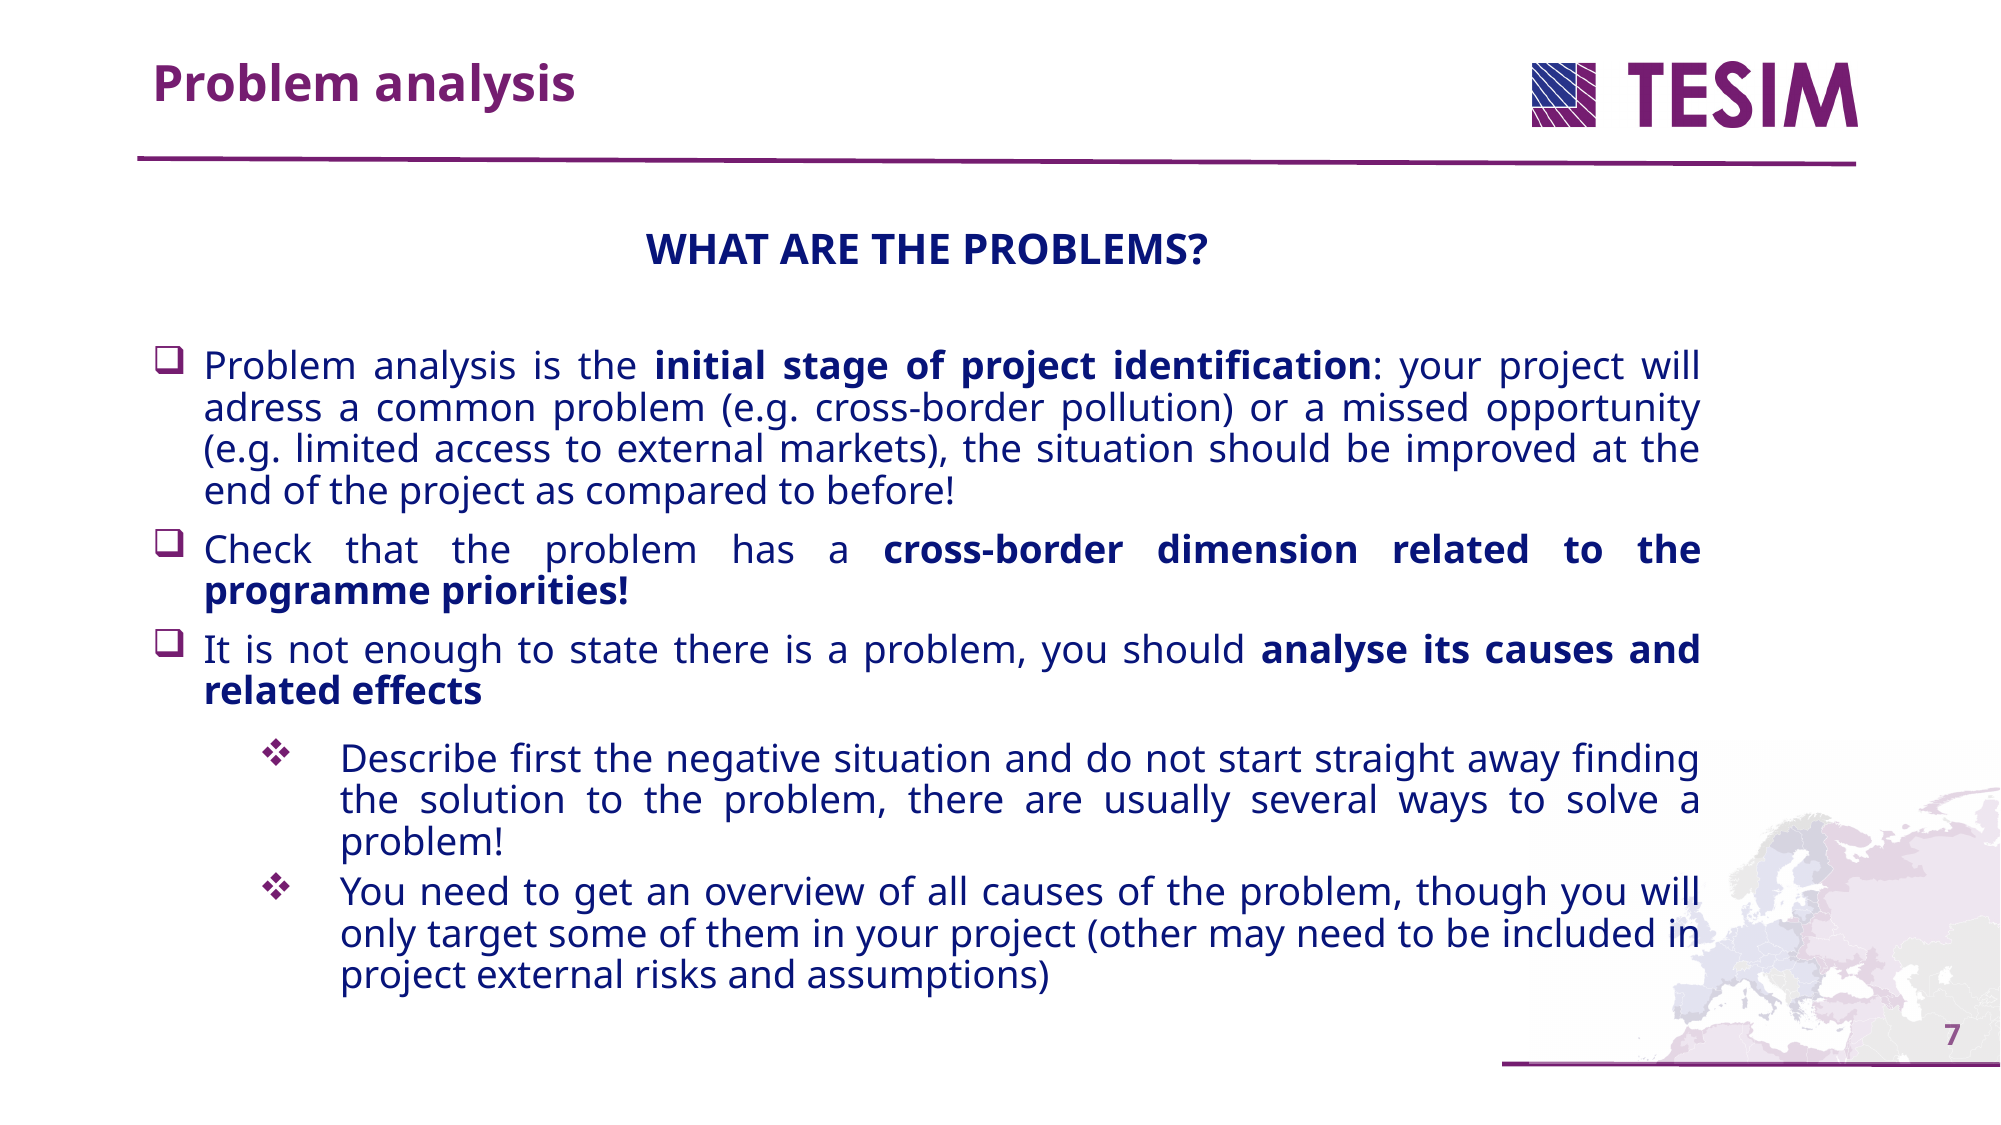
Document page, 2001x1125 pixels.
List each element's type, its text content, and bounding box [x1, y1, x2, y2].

list Problem analysis [137, 51, 1597, 149]
list WHAT ARE THE PROBLEMS? Problem analysis is the initial stage of project identification: your project will adress a common problem (e.g. cross-border pollution) or a missed opportunity (e.g. limited access to external markets), the situation should be improved at the end of the project as compared to before! Check that the problem has a cross-border dimension related to the programme priorities! It is not enough to state there is a problem, you should analyse its causes and related effects Describe first the negative situation and do not start straight away finding the solution to the problem, there are usually several ways to solve a problem! You need to get an overview of all causes of the problem, though you will only target some of them in your project (other may need to be included in project external risks and assumptions) [137, 221, 1717, 1013]
picture [1597, 61, 1858, 128]
